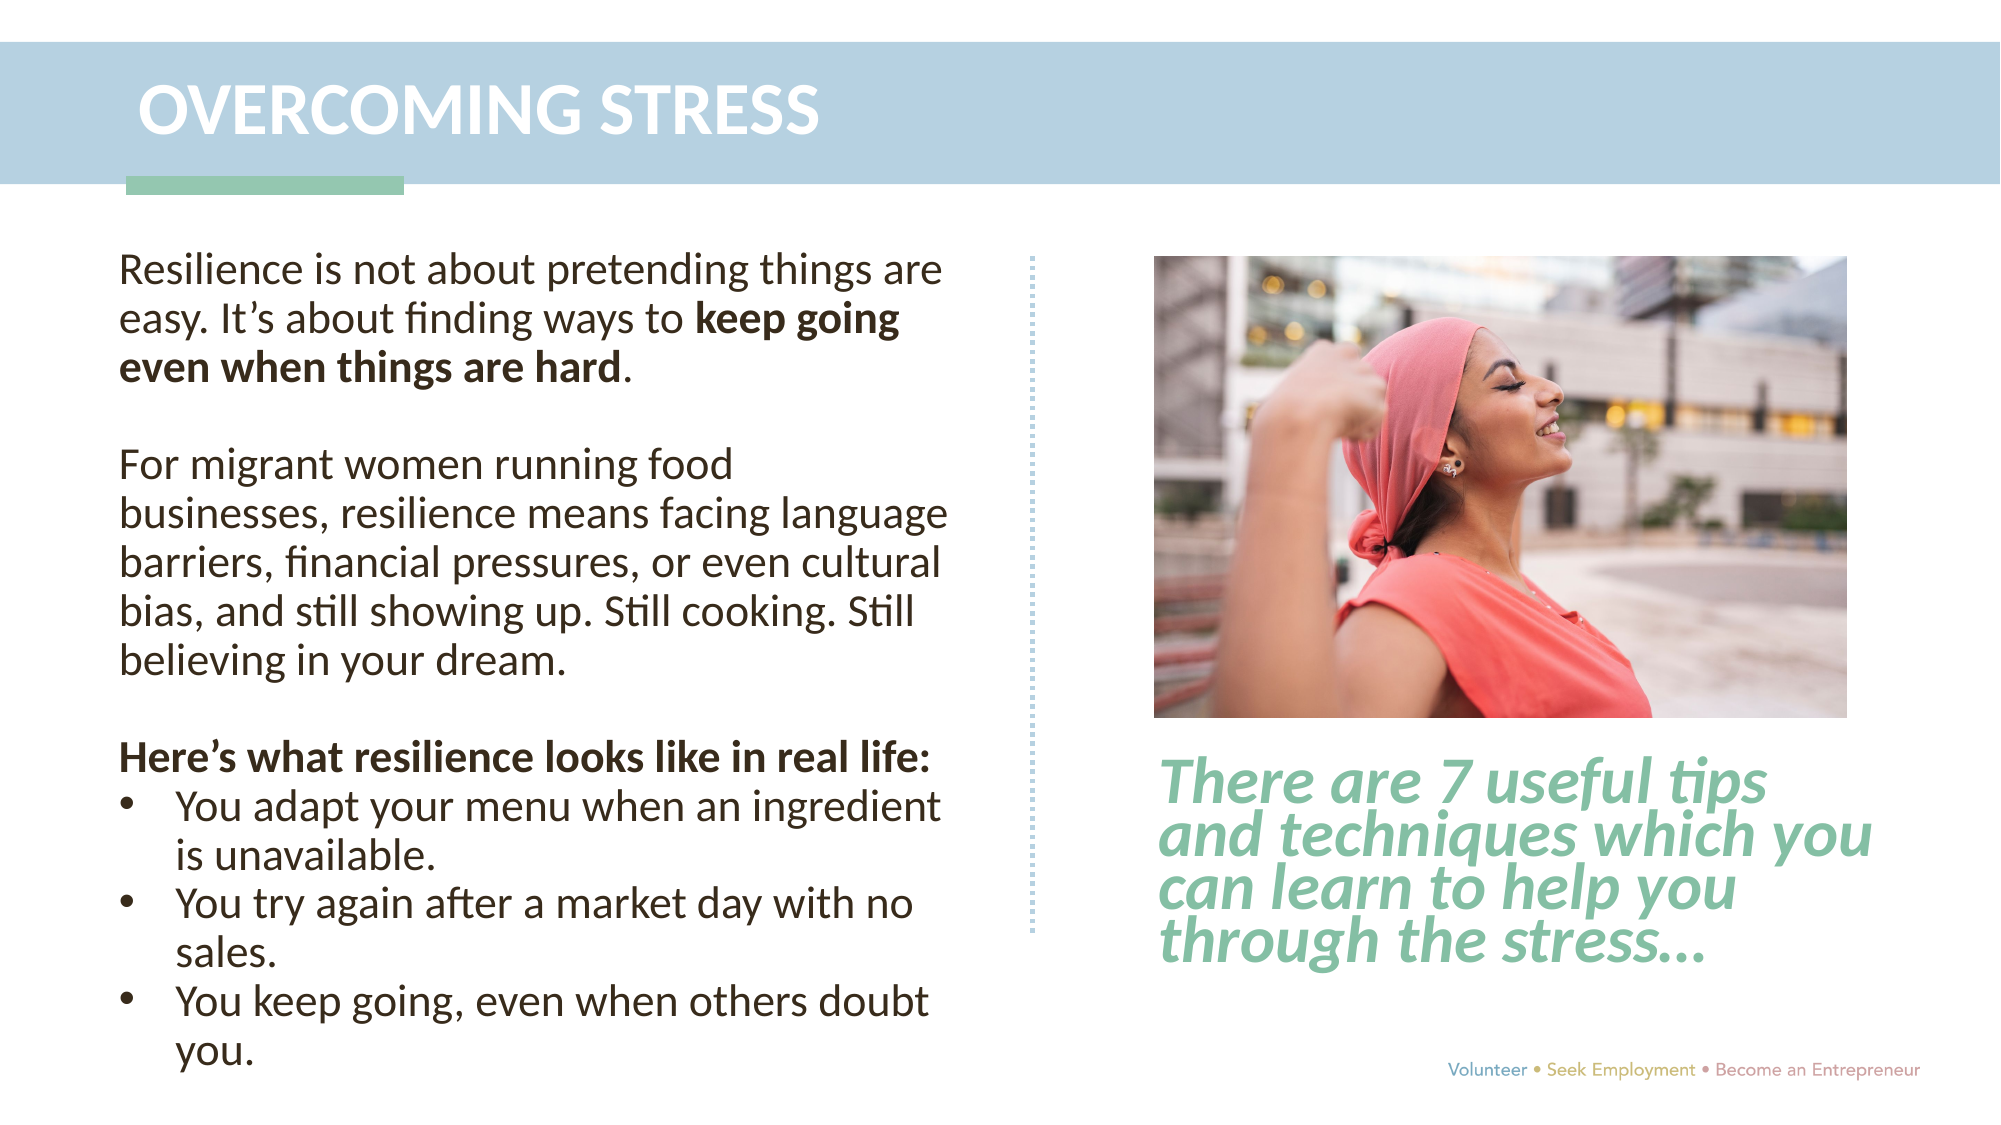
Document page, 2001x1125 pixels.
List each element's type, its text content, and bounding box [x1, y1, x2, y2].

picture [1896, 1046, 1971, 1103]
list OVERCOMING STRESS [123, 51, 1913, 170]
list Resilience is not about pretending things are easy. It’s about finding ways to keep going even when things are hard. For migrant women running food businesses, resilience means facing language barriers, financial pressures, or even cultural bias, and still showing up. Still cooking. Still believing in your dream. Here’s what resilience looks like in real life: You adapt your menu when an ingredient is unavailable. You try again after a market day with no sales. You keep going, even when others doubt you. [104, 237, 968, 952]
picture [1154, 256, 1847, 718]
text_box There are 7 useful tips and techniques which you can learn to help you through the stress… [1143, 756, 1896, 1125]
